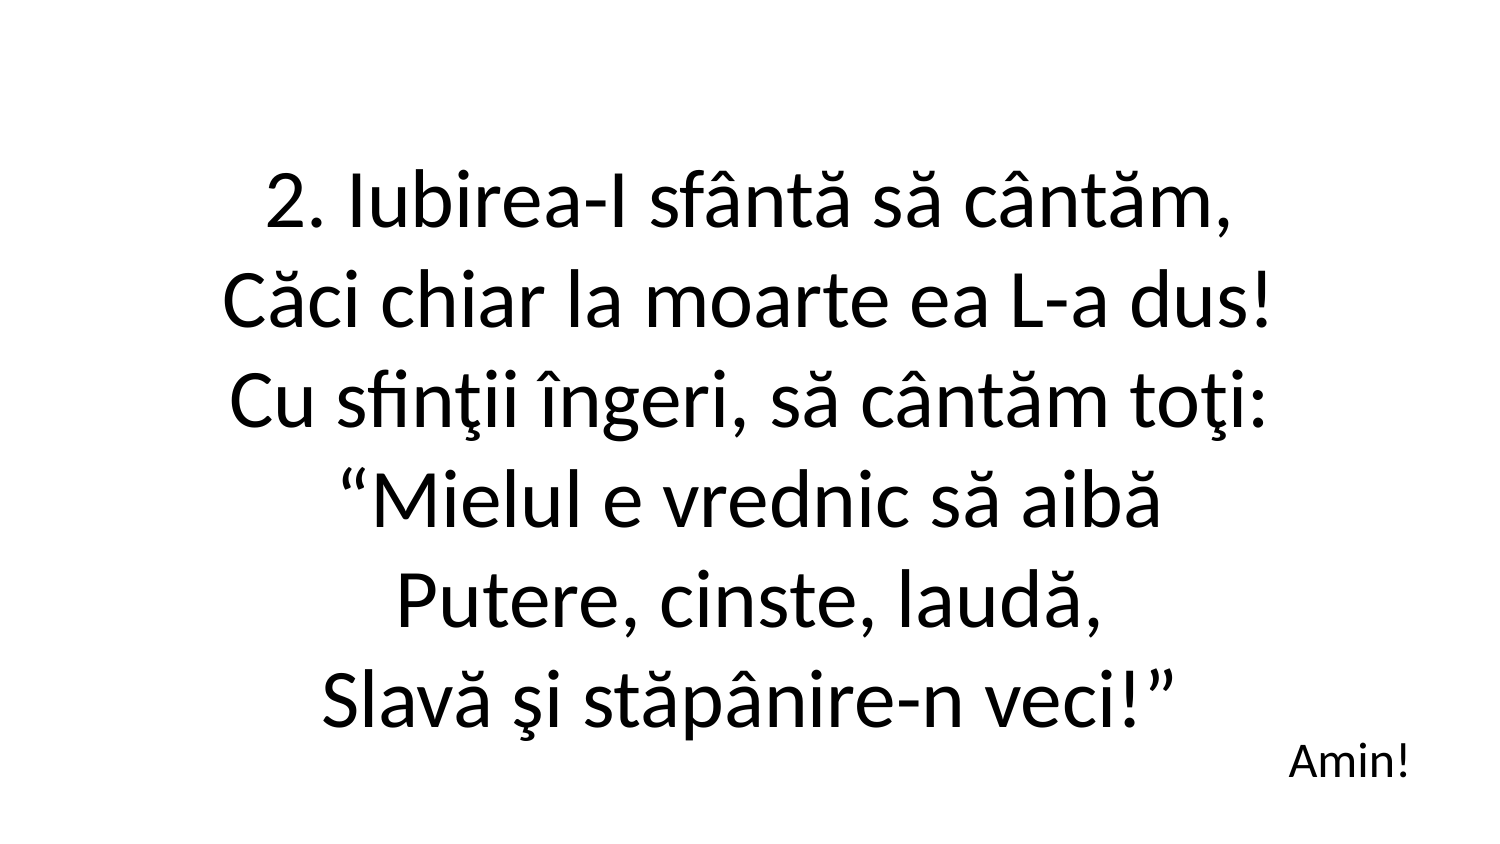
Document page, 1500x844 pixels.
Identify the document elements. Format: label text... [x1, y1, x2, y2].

text_box 2. Iubirea-I sfântă să cântăm, Căci chiar la moarte ea L-a dus! Cu sfinţii îngeri, să cântăm toţi: “Mielul e vrednic să aibă Putere, cinste, laudă, Slavă şi stăpânire-n veci!” [207, 92, 1292, 752]
text_box Amin! [1273, 674, 1427, 795]
